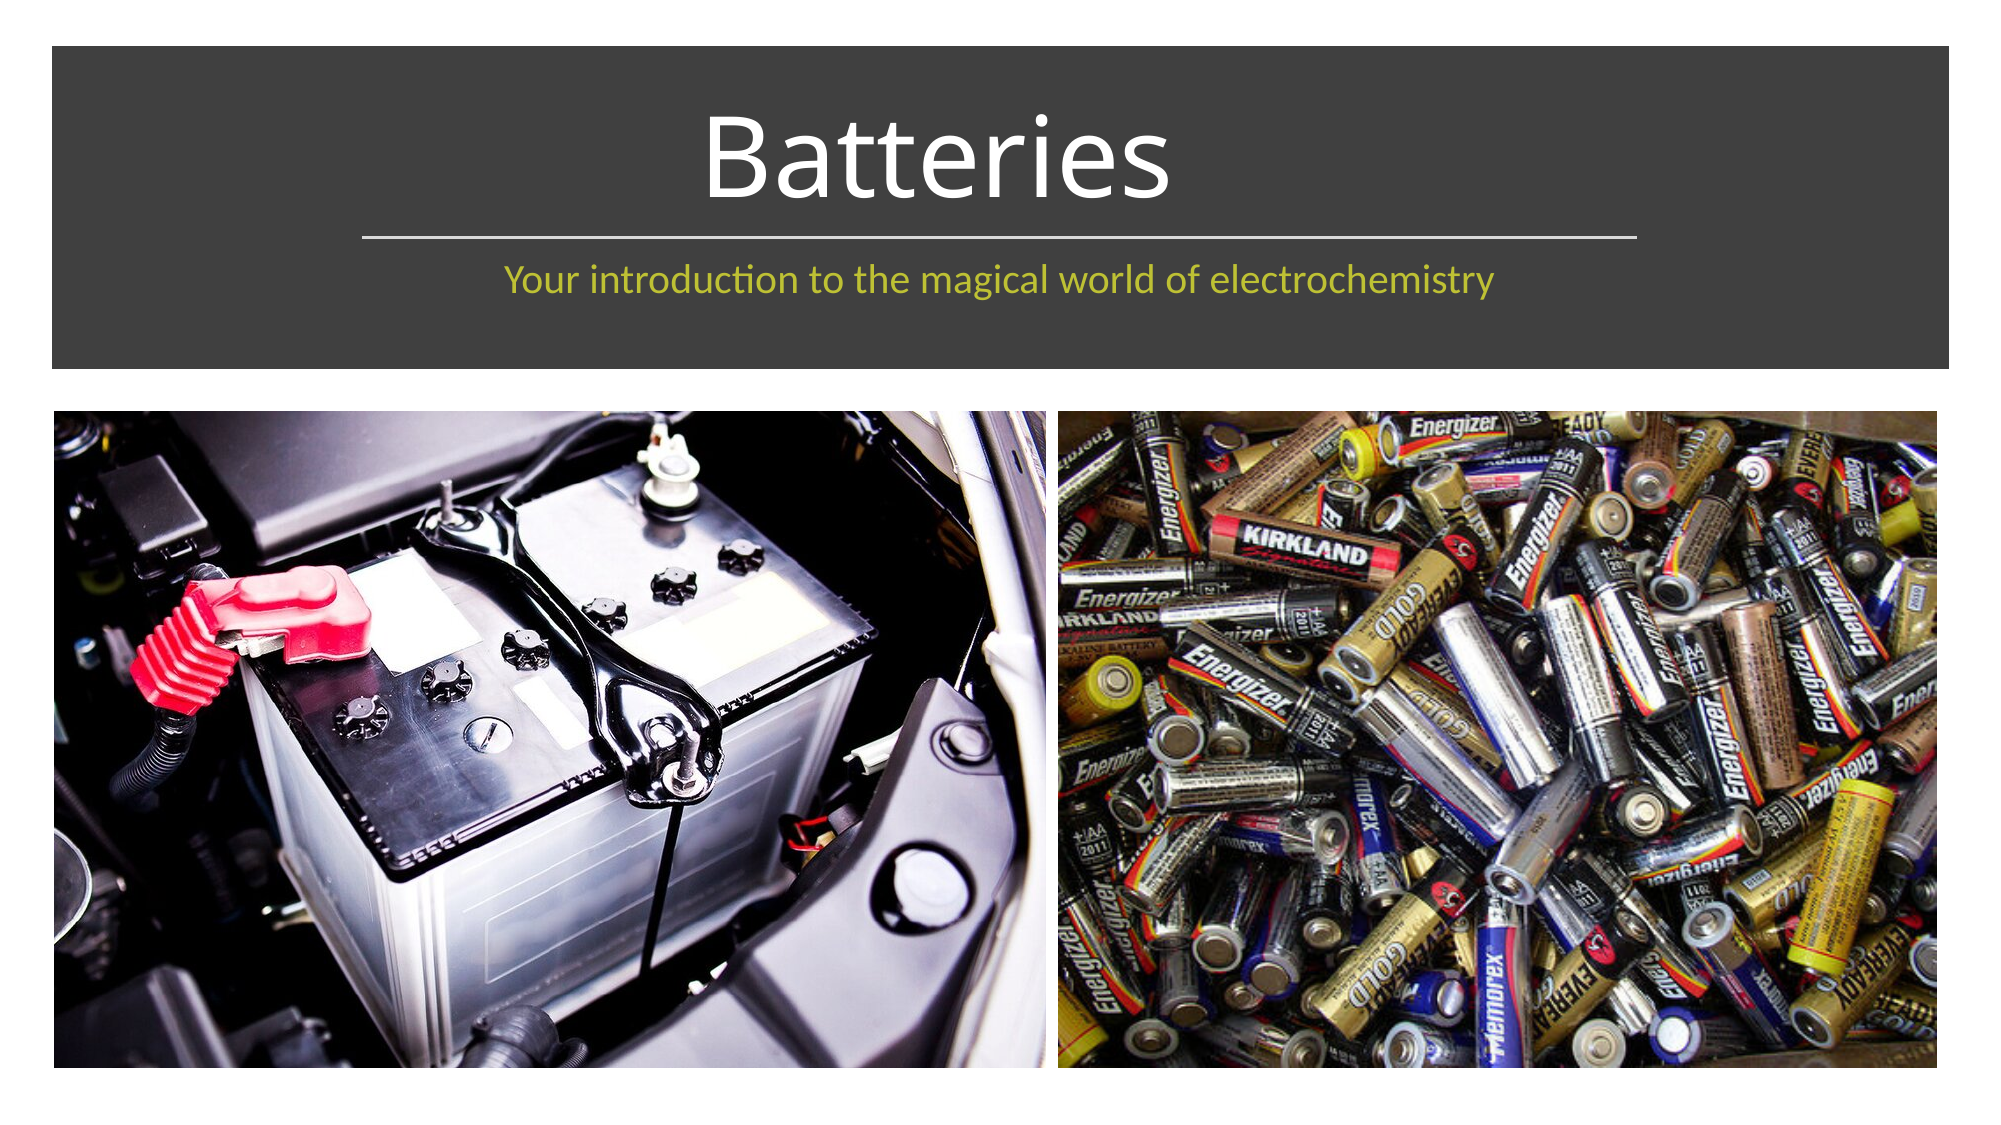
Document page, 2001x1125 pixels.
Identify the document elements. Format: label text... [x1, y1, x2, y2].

picture [1057, 411, 1937, 1068]
subtitle Your introduction to the magical world of electrochemistry [249, 250, 1750, 320]
text_box [61, 55, 1939, 360]
title Batteries [86, 76, 1914, 230]
picture [54, 411, 1046, 1068]
